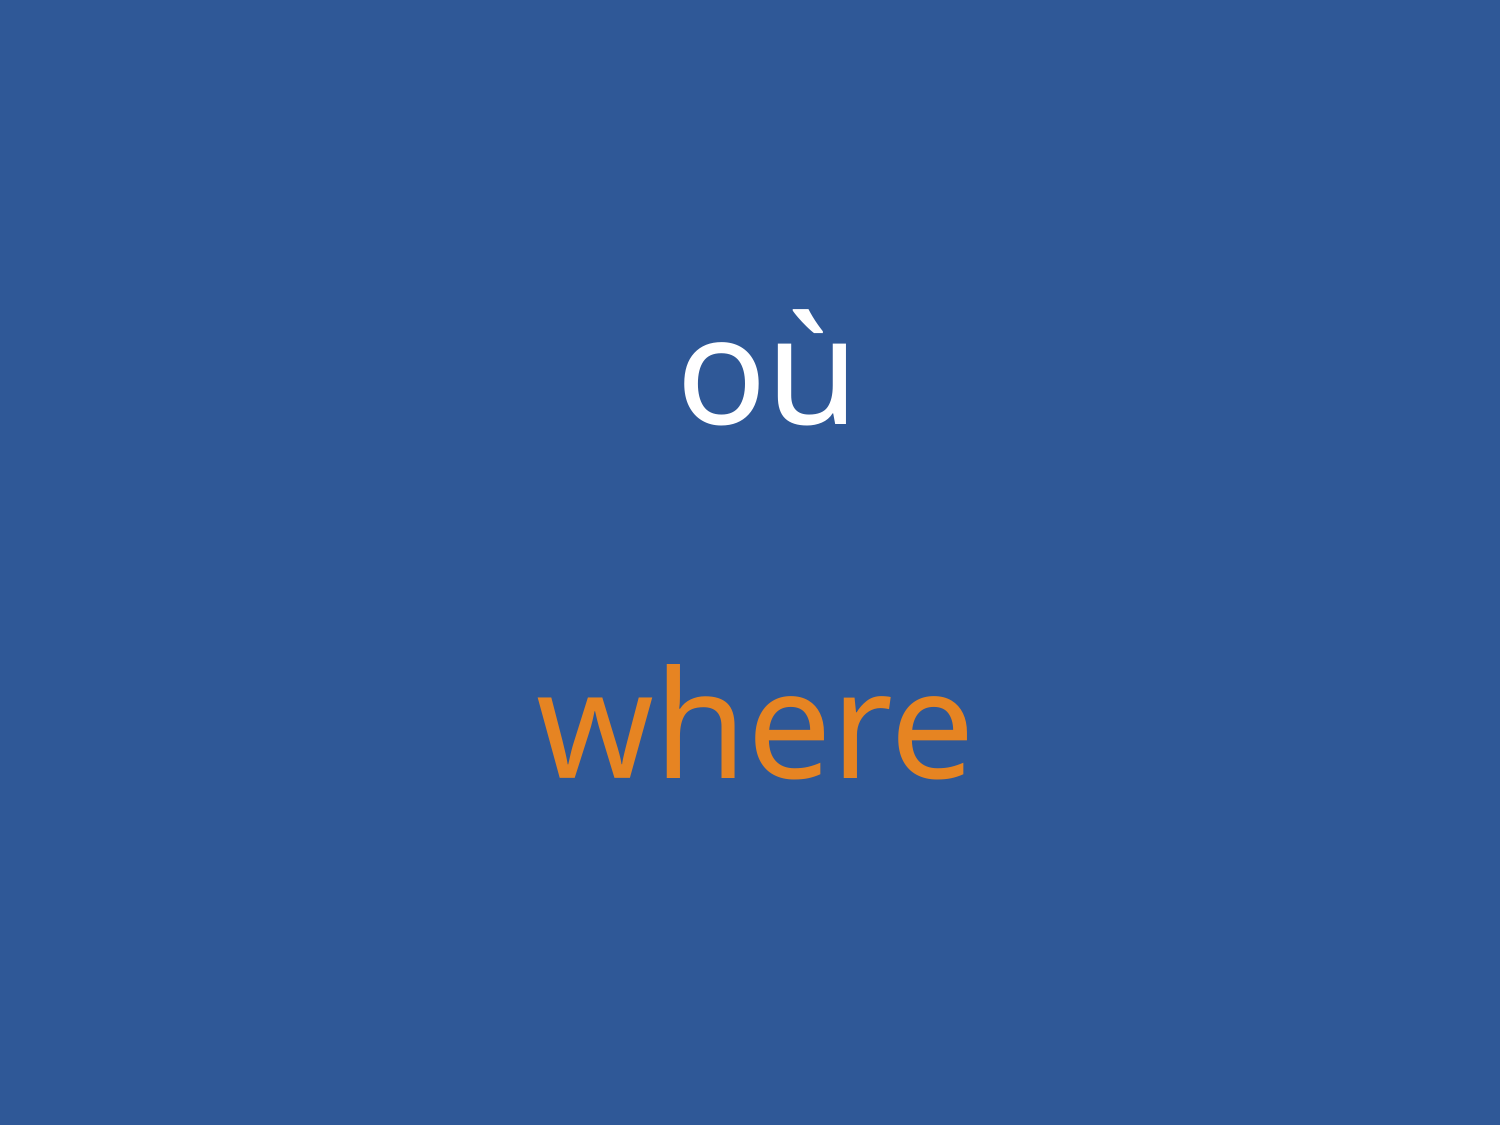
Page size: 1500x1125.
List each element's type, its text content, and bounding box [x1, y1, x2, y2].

text_box where [301, 621, 1211, 817]
text_box où [301, 267, 1235, 462]
